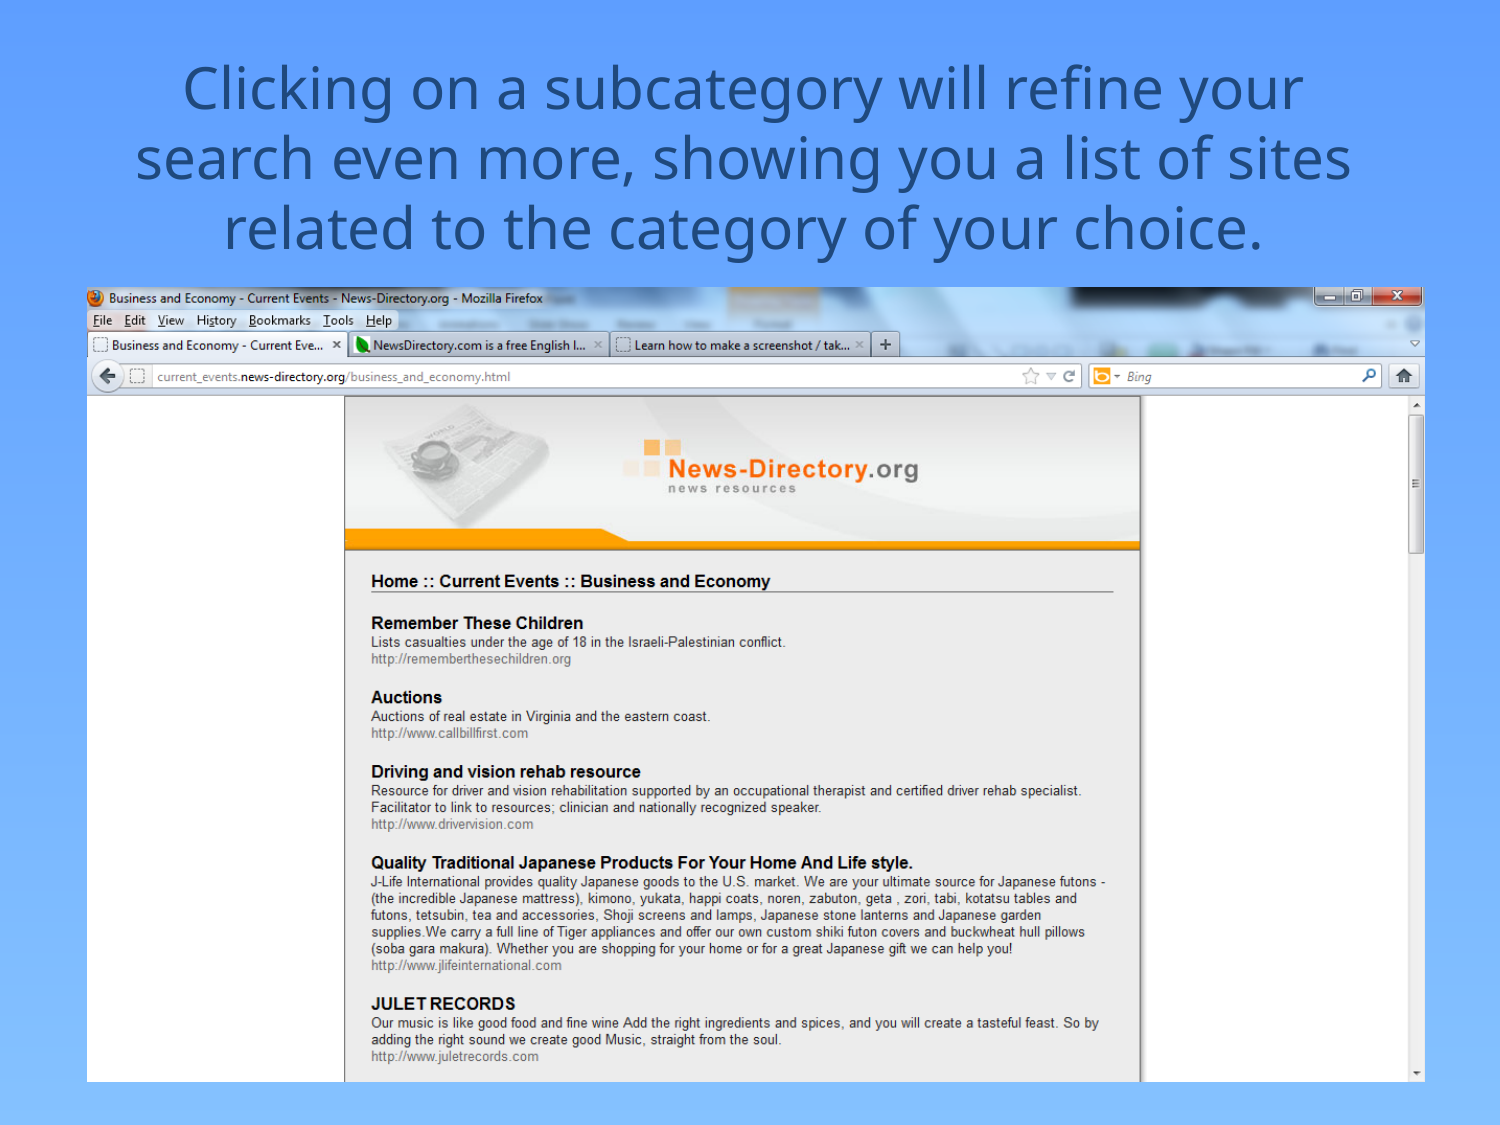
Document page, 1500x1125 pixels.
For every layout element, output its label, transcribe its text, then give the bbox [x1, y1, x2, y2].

title Clicking on a subcategory will refine your search even more, showing you a list of sites related to the category of your choice. [112, 24, 1375, 285]
picture [87, 287, 1426, 1082]
